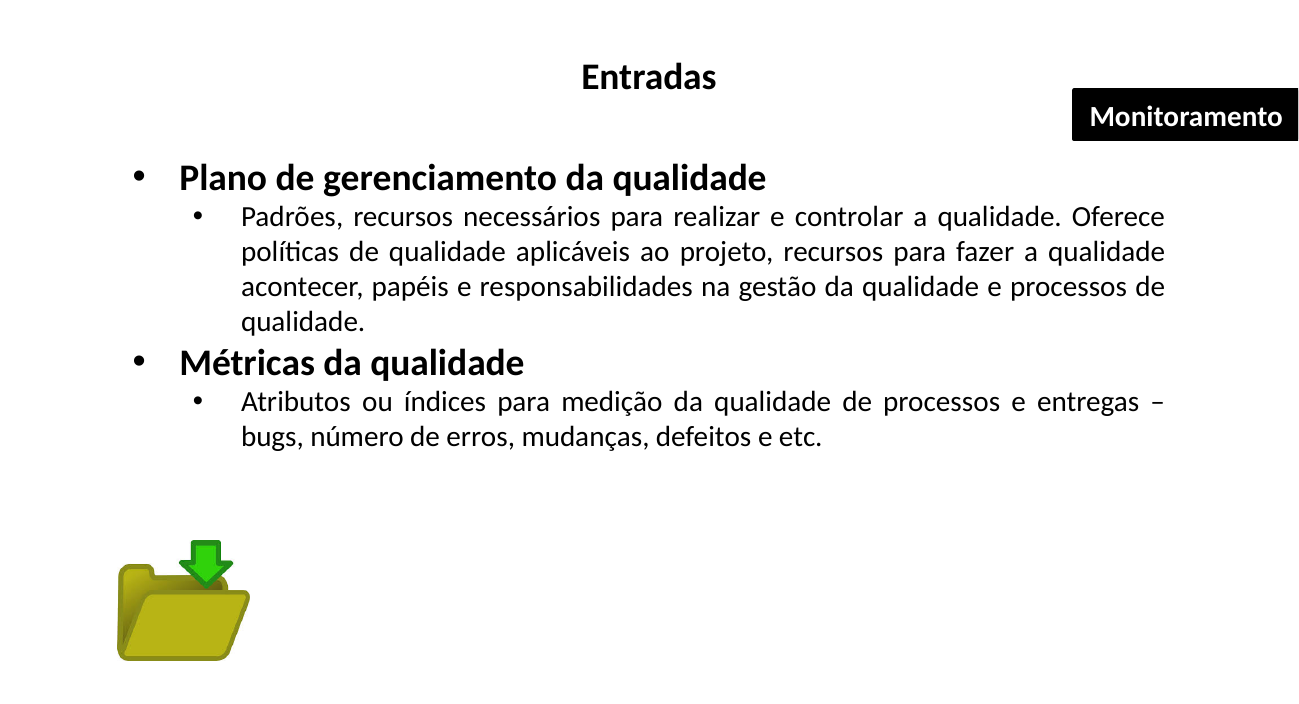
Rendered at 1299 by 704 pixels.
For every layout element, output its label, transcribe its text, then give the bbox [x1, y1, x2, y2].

text_box Plano de gerenciamento da qualidade Padrões, recursos necessários para realizar e controlar a qualidade. Oferece políticas de qualidade aplicáveis ao projeto, recursos para fazer a qualidade acontecer, papéis e responsabilidades na gestão da qualidade e processos de qualidade. Métricas da qualidade Atributos ou índices para medição da qualidade de processos e entregas – bugs, número de erros, mudanças, defeitos e etc. [117, 145, 1181, 464]
picture [117, 540, 250, 661]
text_box Monitoramento [1074, 90, 1299, 140]
text_box Entradas [0, 44, 1299, 106]
